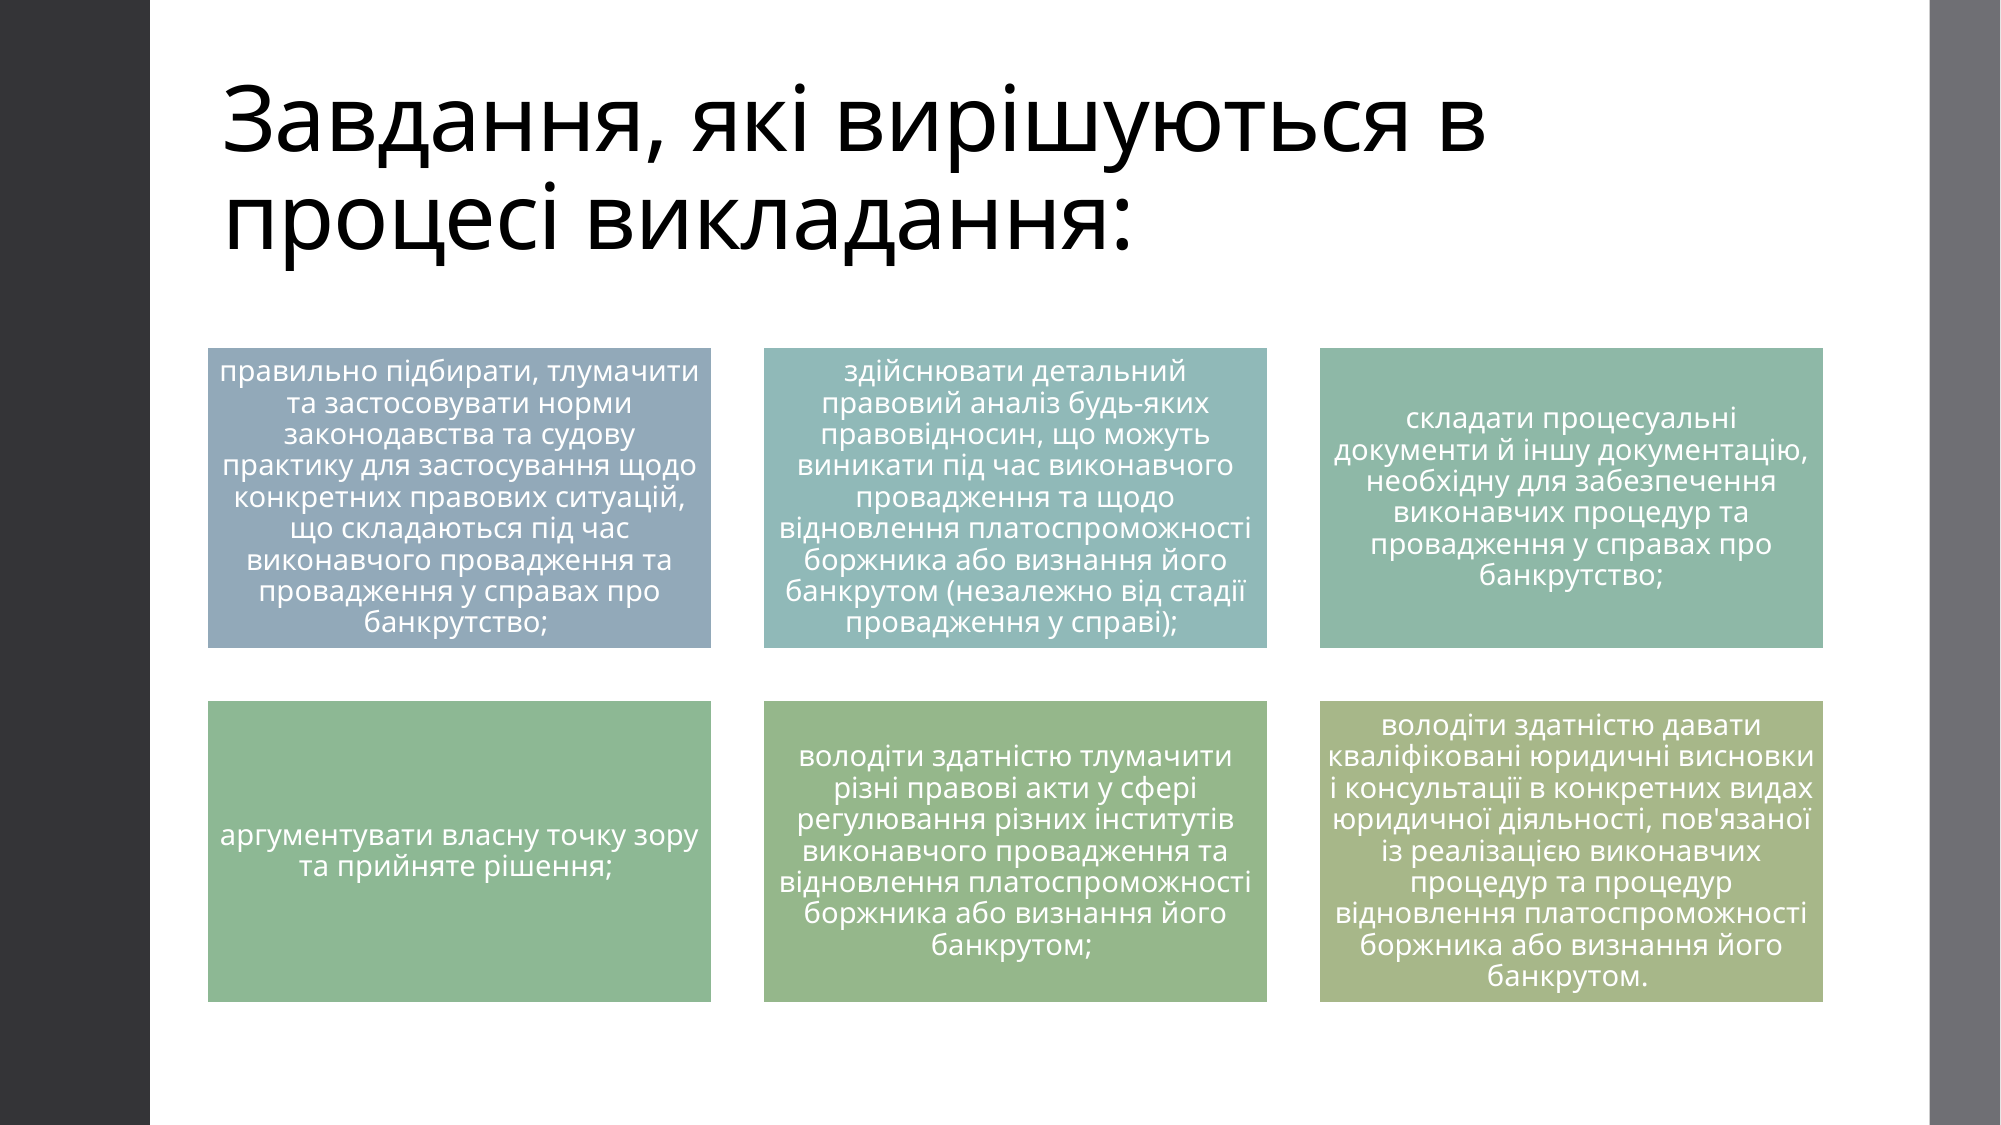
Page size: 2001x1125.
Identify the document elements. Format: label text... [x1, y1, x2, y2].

text_box [0, 0, 151, 1125]
title Завдання, які вирішуються в процесі викладання: [206, 60, 1825, 278]
text_box [151, 0, 1929, 1125]
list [206, 329, 1825, 1020]
text_box [1929, 0, 2000, 1125]
